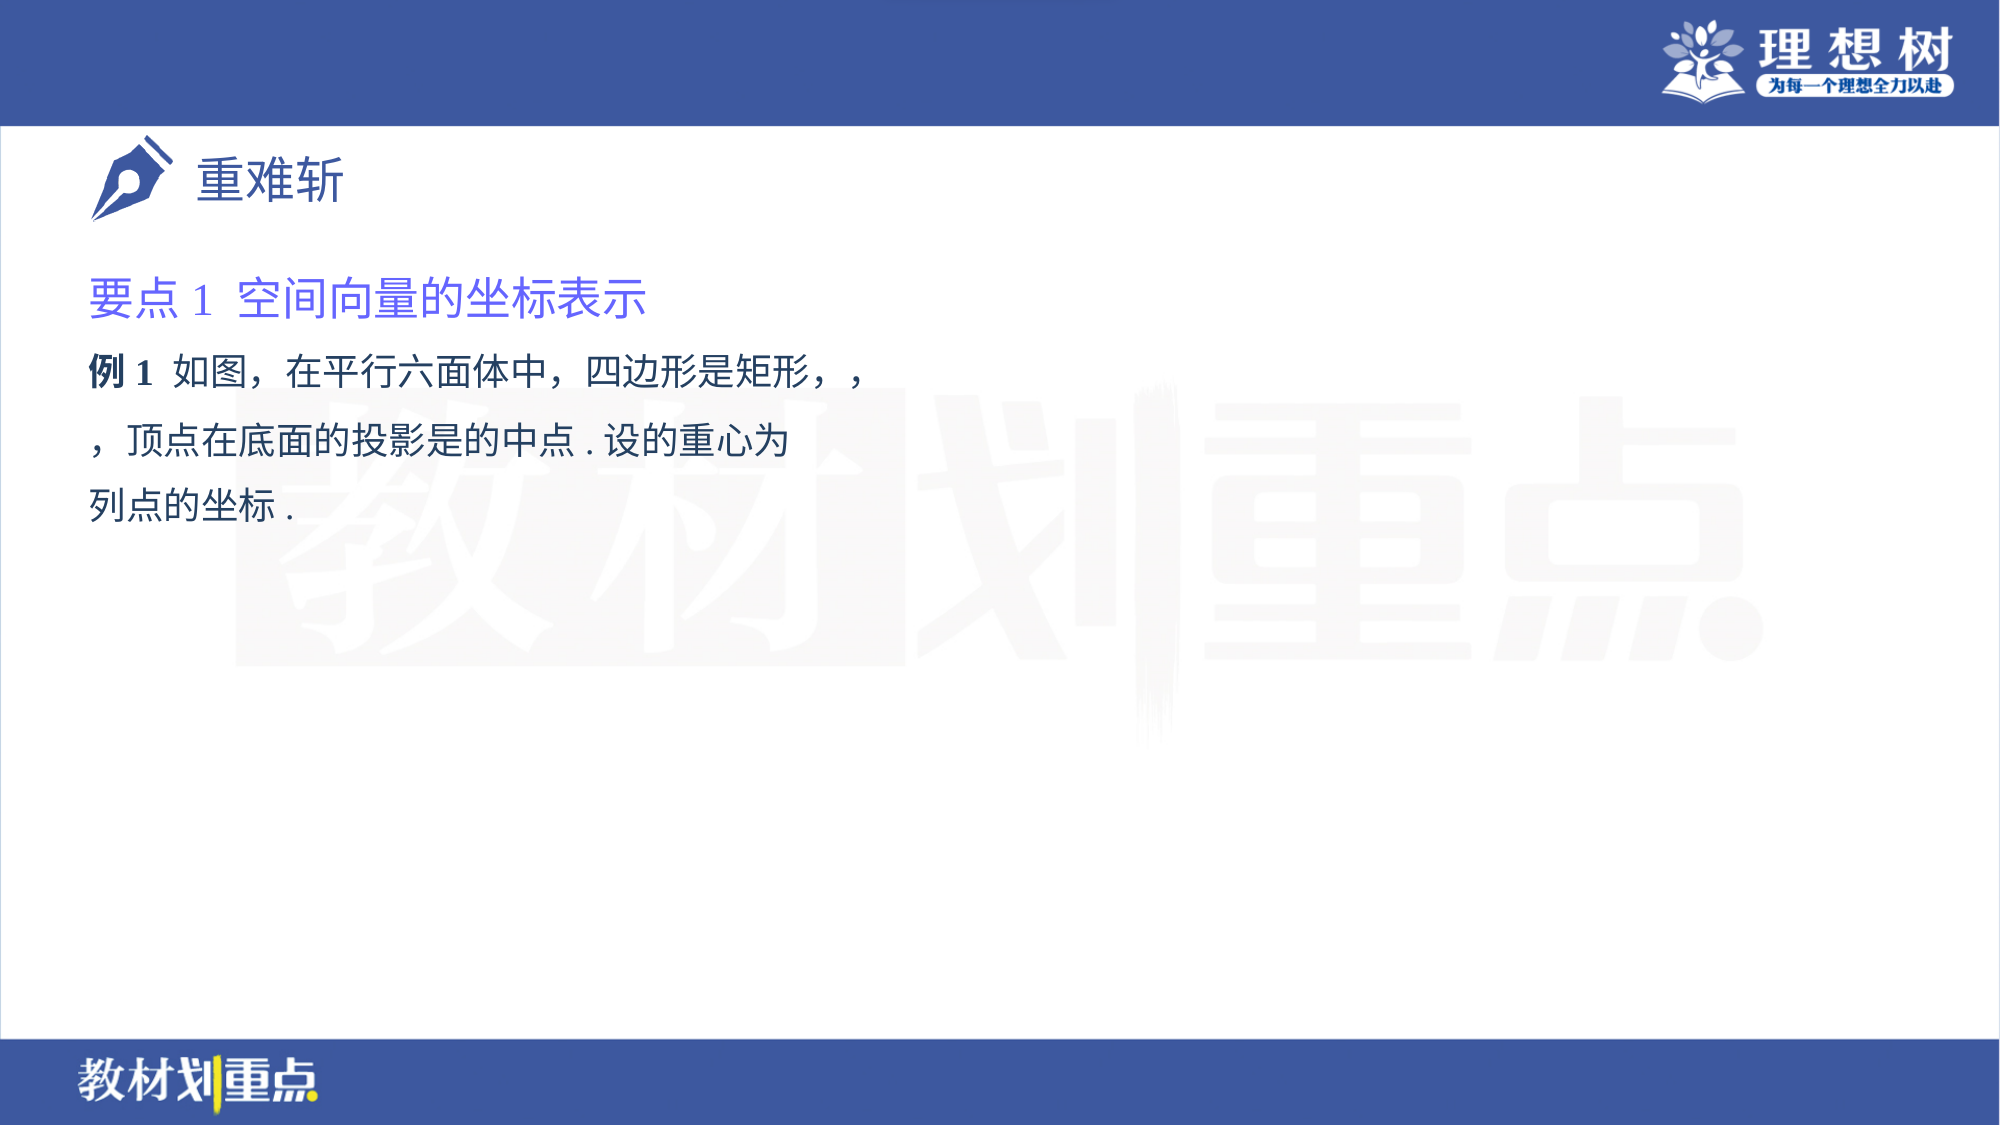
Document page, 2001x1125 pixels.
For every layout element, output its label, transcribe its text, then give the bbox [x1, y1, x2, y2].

text_box 要点1 空间向量的坐标表示 [88, 243, 1911, 383]
text_box 重难斩 [194, 135, 491, 222]
picture [0, 0, 2000, 1125]
